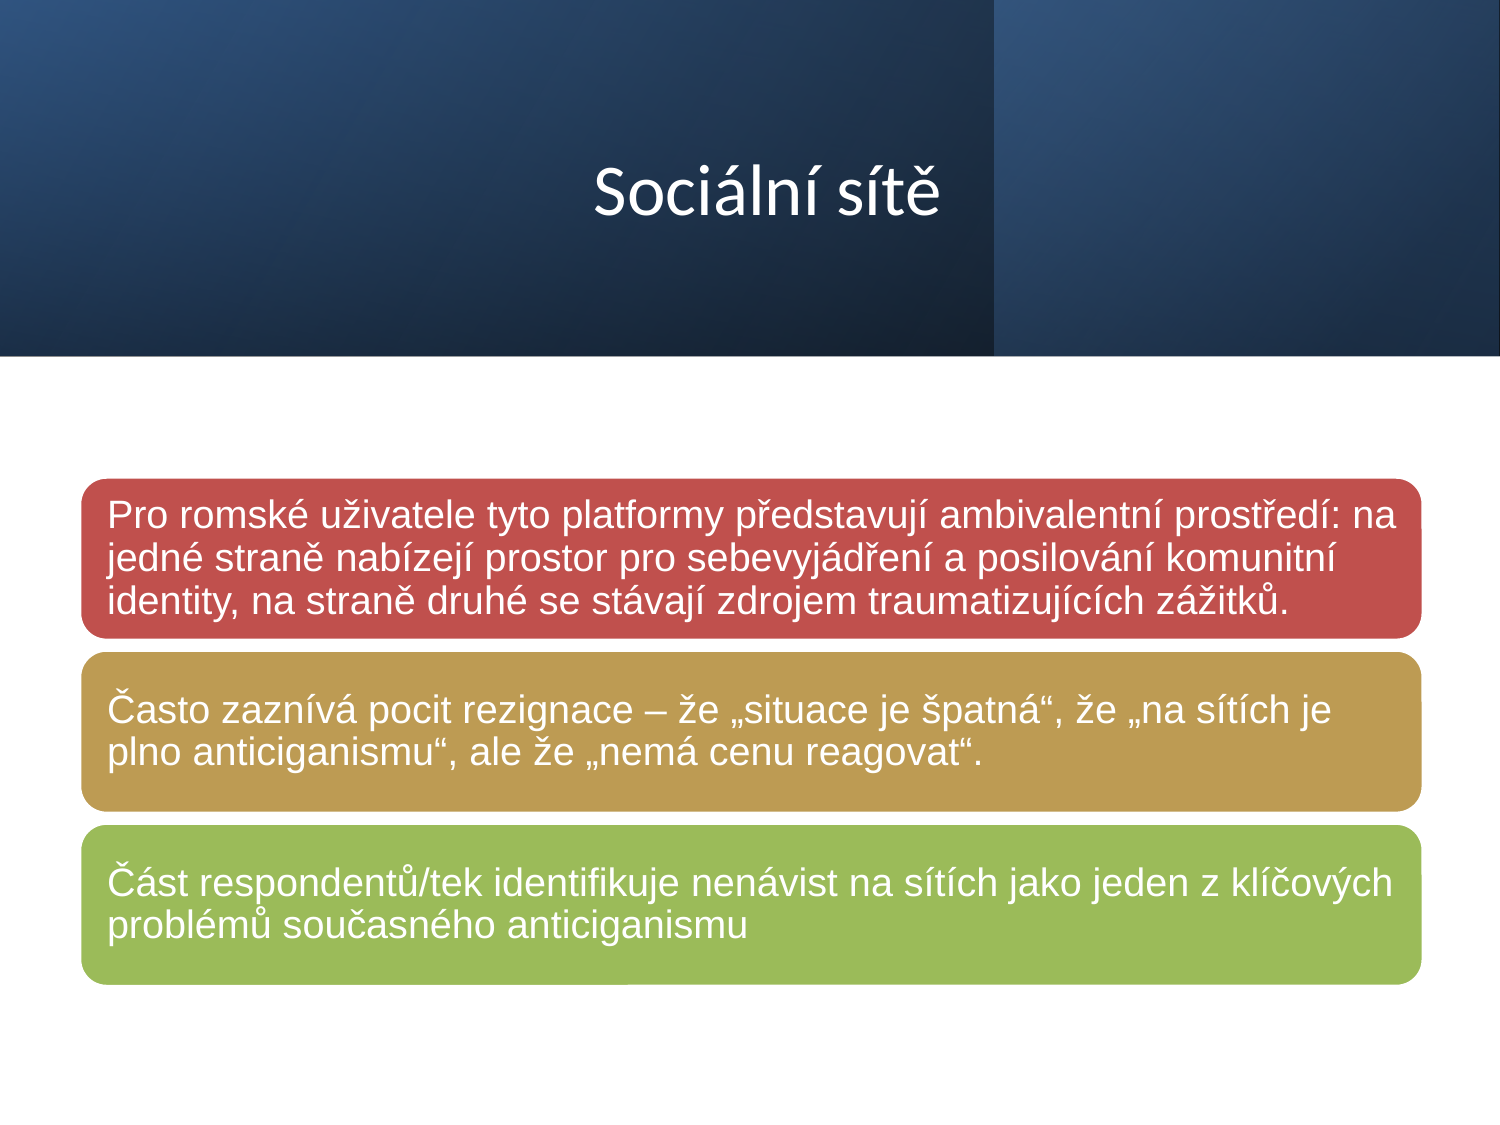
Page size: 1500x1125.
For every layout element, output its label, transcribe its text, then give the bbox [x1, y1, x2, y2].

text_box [78, 428, 1424, 1035]
text_box [0, 0, 1500, 358]
text_box [0, 358, 1500, 1125]
title Sociální sítě [170, 57, 1366, 316]
